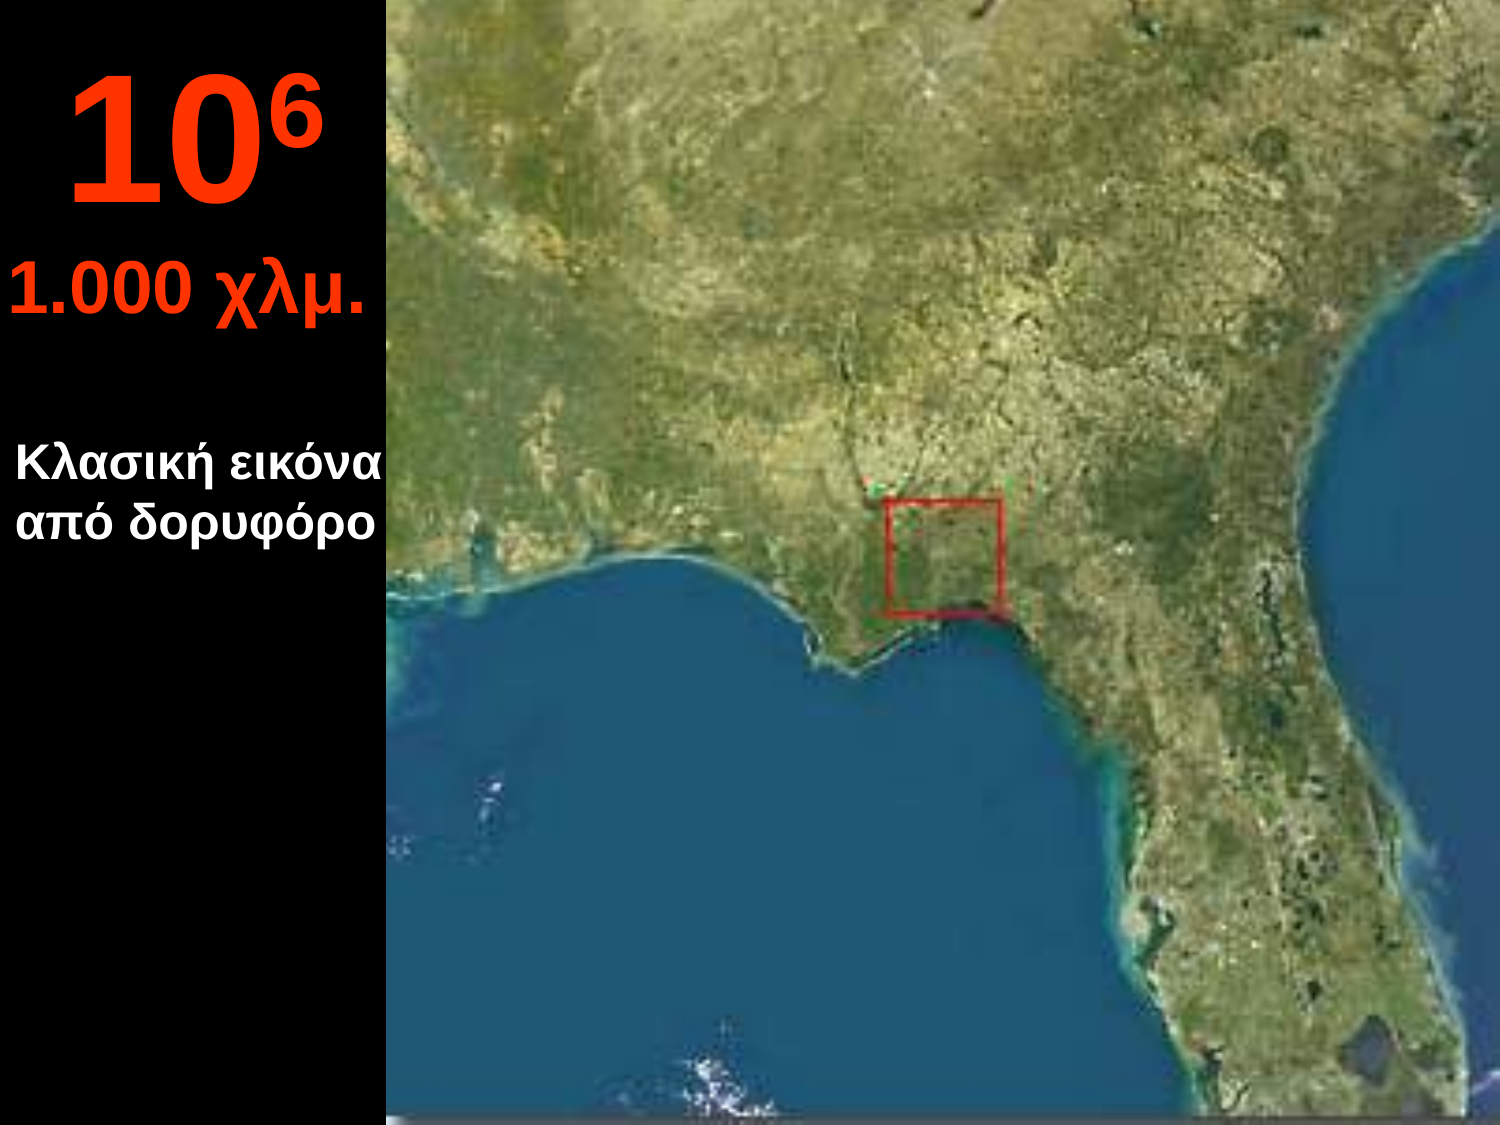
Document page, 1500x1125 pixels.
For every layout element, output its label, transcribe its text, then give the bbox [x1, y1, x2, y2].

text_box Κλασική εικόνα από δορυφόρο [0, 422, 380, 558]
text_box 106 1.000 χλμ. [0, 11, 380, 337]
picture [385, 0, 1500, 1125]
